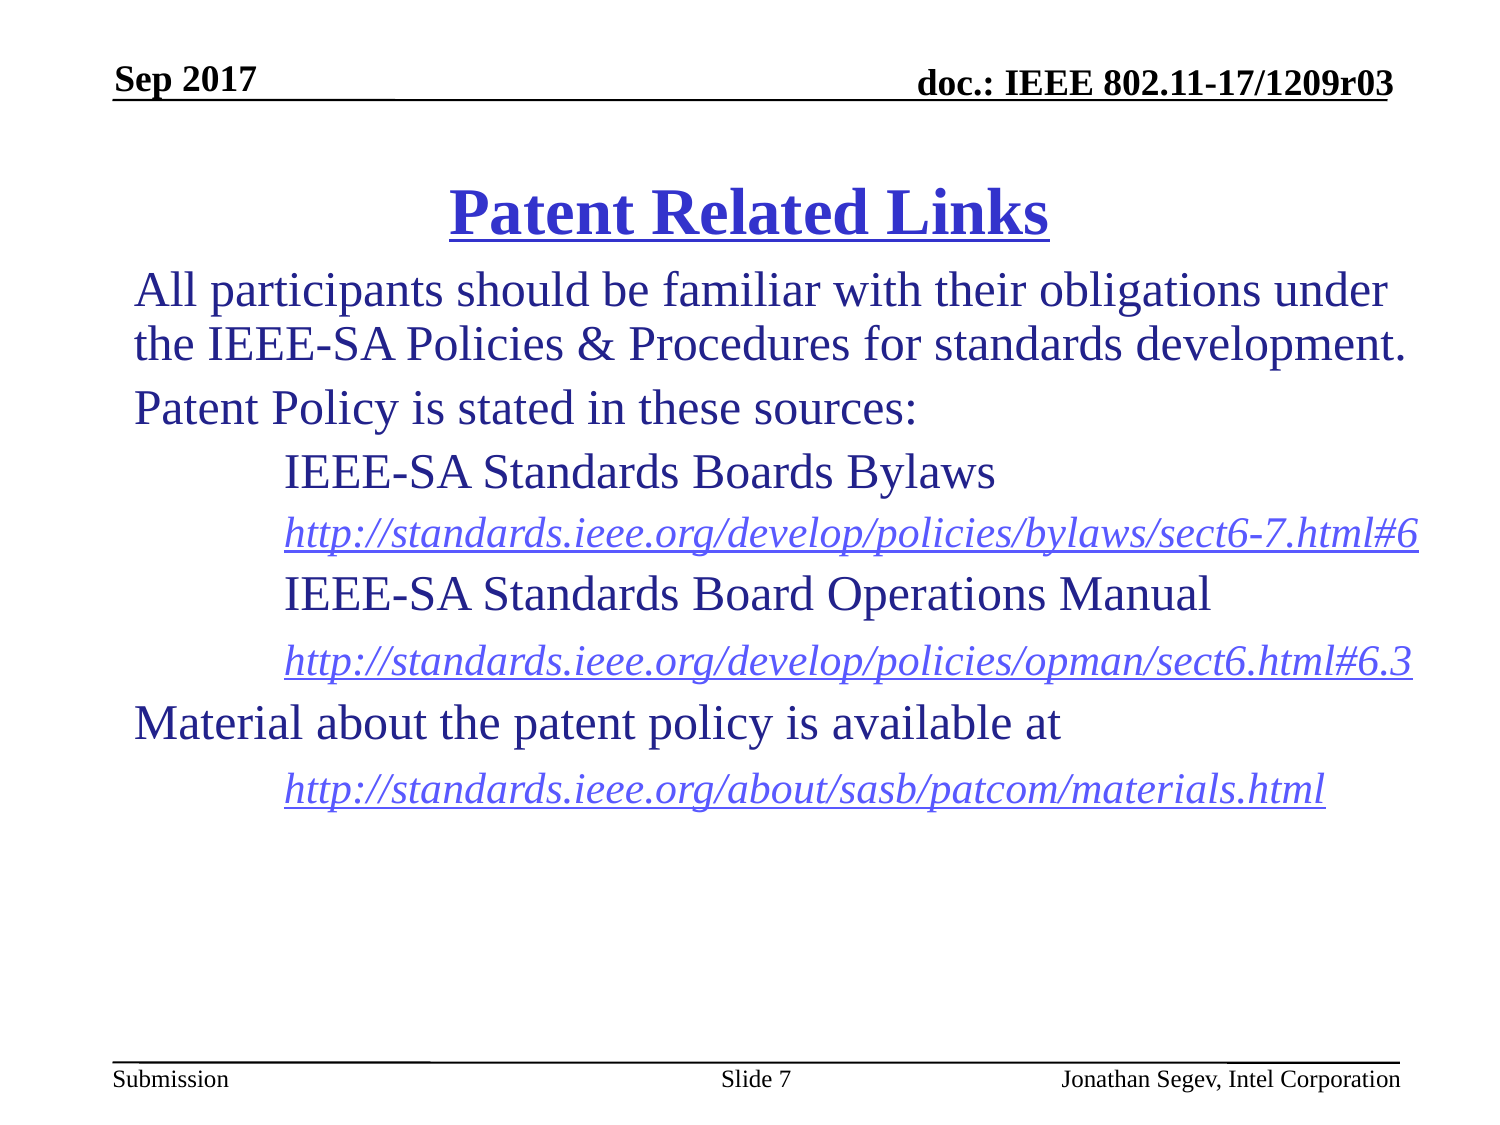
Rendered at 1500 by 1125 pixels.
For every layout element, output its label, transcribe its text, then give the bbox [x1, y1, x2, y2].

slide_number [114, 54, 423, 100]
footer Jonathan Segev, Intel Corporation [878, 1061, 1402, 1093]
slide_number Slide 7 [712, 1061, 800, 1123]
title Patent Related Links [112, 120, 1388, 255]
text_box All participants should be familiar with their obligations under the IEEE-SA Policies & Procedures for standards development. Patent Policy is stated in these sources: IEEE-SA Standards Boards Bylaws http://standards.ieee.org/develop/policies/bylaws/sect6-7.html#6 IEEE-SA Standards Board Operations Manual http://standards.ieee.org/develop/policies/opman/sect6.html#6.3 Material about the patent policy is available at http://standards.ieee.org/about/sasb/patcom/materials.html [0, 255, 1472, 893]
